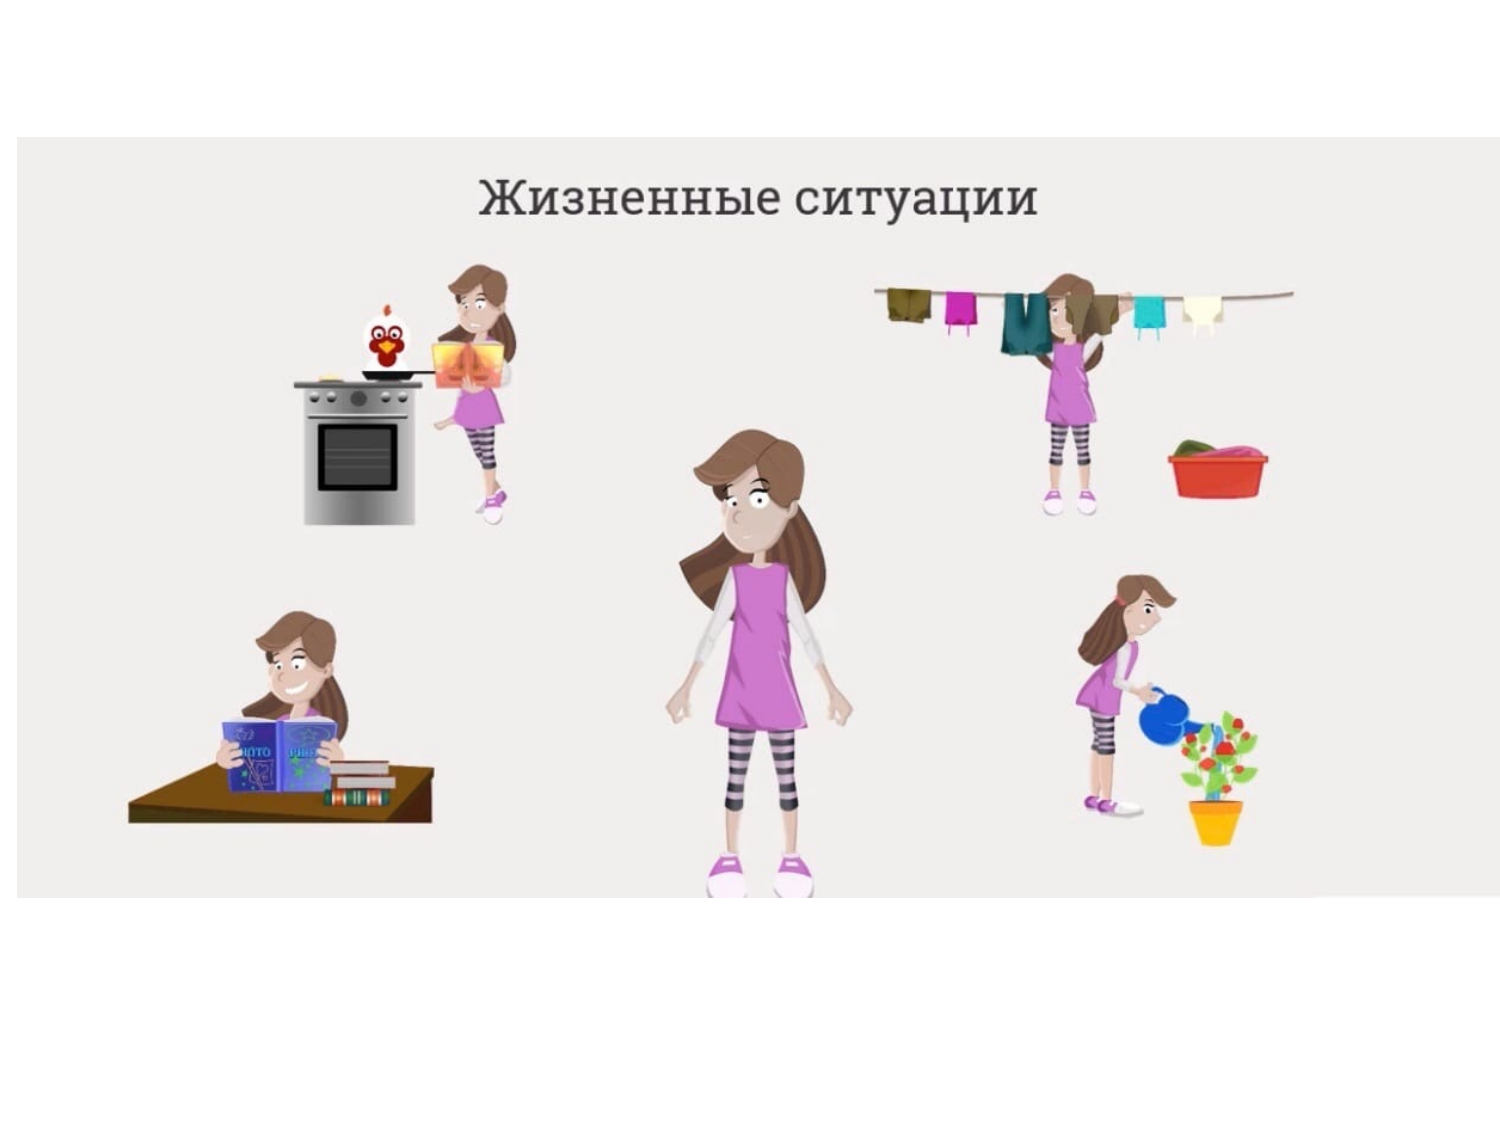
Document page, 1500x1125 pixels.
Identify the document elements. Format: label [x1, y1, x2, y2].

picture [17, 136, 1500, 898]
